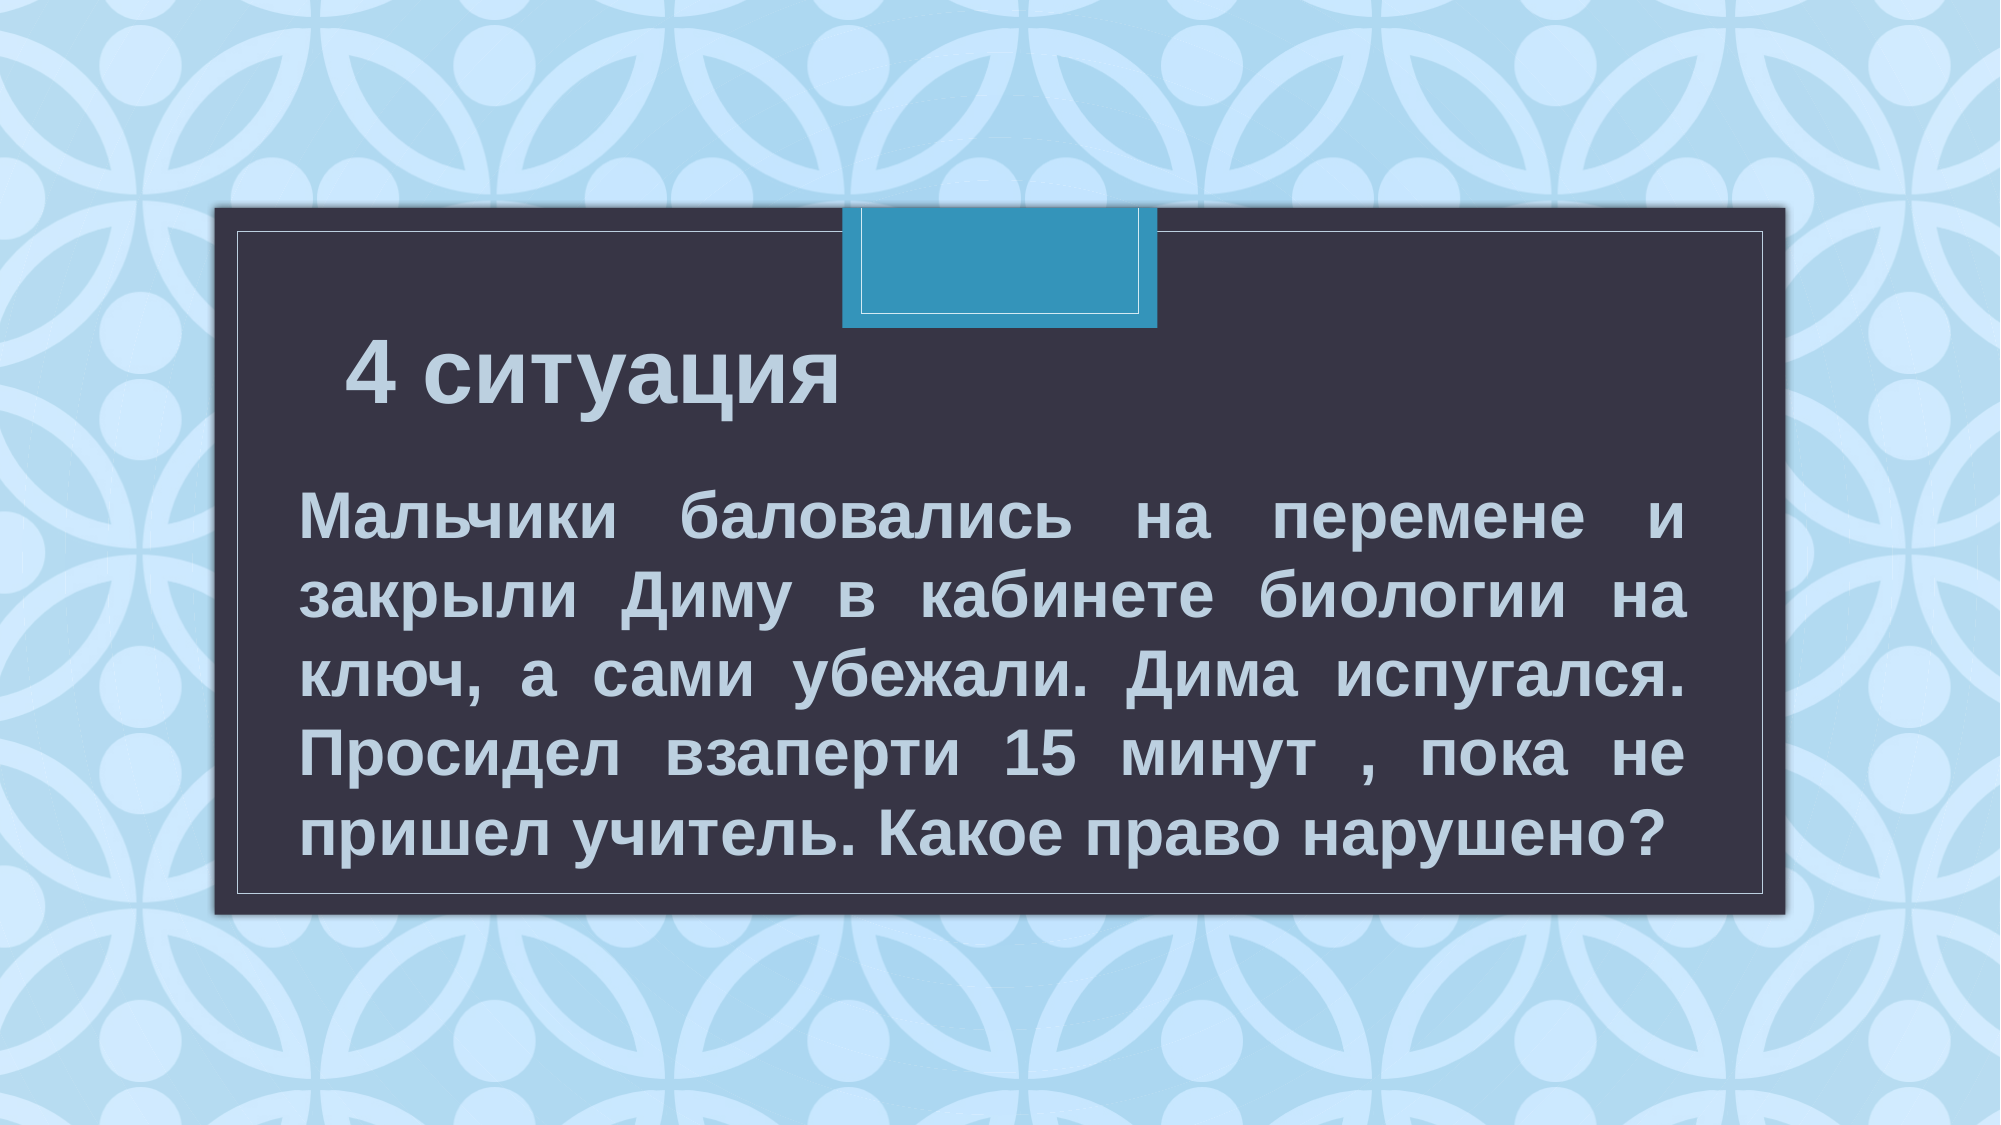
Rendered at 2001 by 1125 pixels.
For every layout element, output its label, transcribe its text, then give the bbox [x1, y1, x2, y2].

title 4 ситуация [330, 287, 1669, 464]
list Мальчики баловались на перемене и закрыли Диму в кабинете биологии на ключ, а сами убежали. Дима испугался. Просидел взаперти 15 минут , пока не пришел учитель. Какое право нарушено? [283, 464, 1704, 881]
